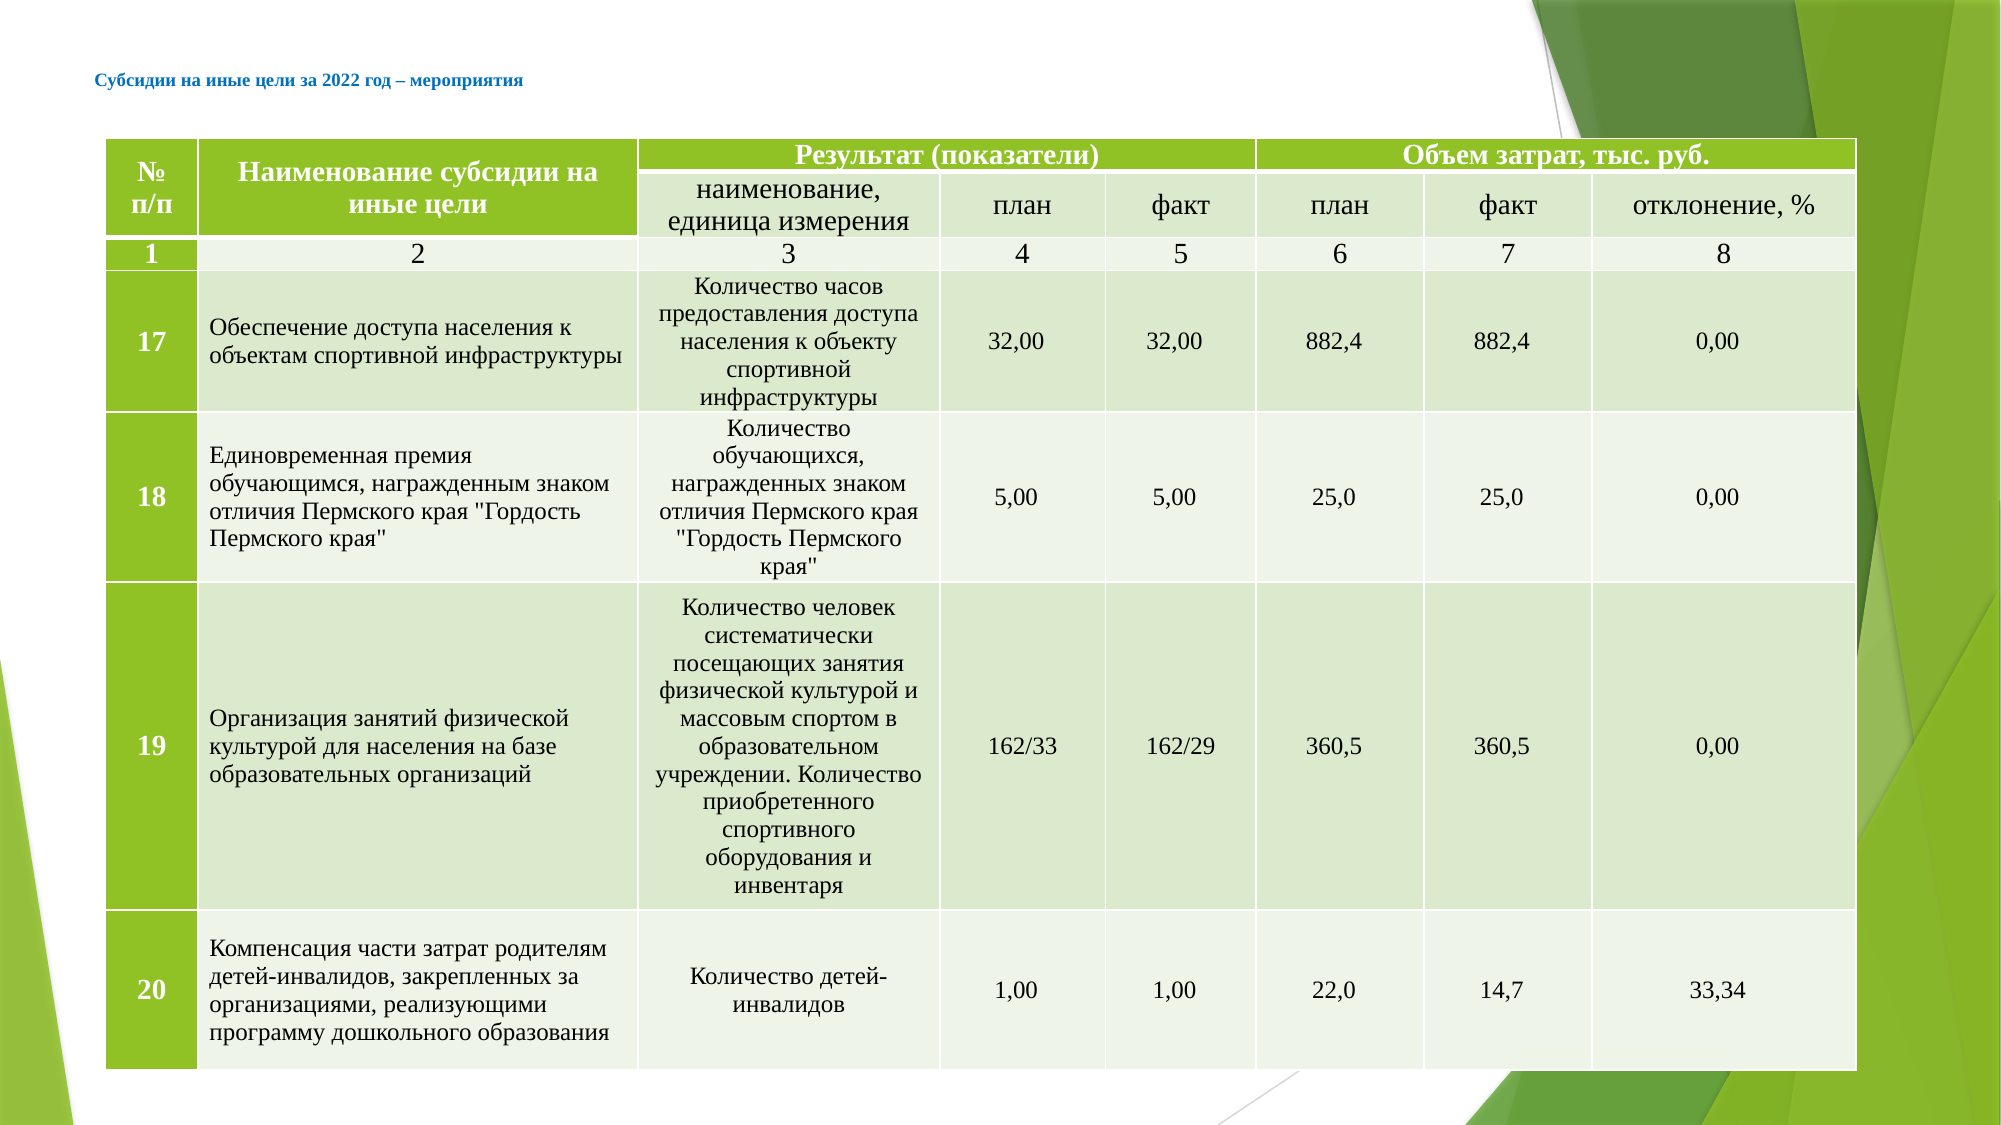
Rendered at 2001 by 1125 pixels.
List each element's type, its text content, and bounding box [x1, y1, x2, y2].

table_cell факт [1425, 174, 1591, 237]
table_cell 25,0 [1257, 413, 1423, 581]
table_cell 19 [106, 583, 197, 909]
table_cell 17 [106, 271, 197, 411]
table_header Результат (показатели) [639, 139, 1255, 169]
table_cell 22,0 [1257, 911, 1423, 1069]
table_cell Компенсация части затрат родителям детей-инвалидов, закрепленных за организациями, реализующими программу дошкольного образования [199, 911, 637, 1069]
table_cell 8 [1593, 238, 1855, 270]
table_cell 1,00 [1106, 911, 1255, 1069]
table_cell 32,00 [941, 271, 1105, 411]
table_cell 7 [1425, 238, 1591, 270]
table_cell Количество обучающихся, награжденных знаком отличия Пермского края "Гордость Пермского края" [639, 413, 939, 581]
table_cell 882,4 [1257, 271, 1423, 411]
table_cell 4 [941, 238, 1105, 270]
table_cell 25,0 [1425, 413, 1591, 581]
table_header № п/п [106, 139, 197, 235]
table_cell Количество детей-инвалидов [639, 911, 939, 1069]
table_cell 33,34 [1593, 911, 1855, 1069]
table_header Наименование субсидии на иные цели [199, 139, 637, 235]
table_cell 5 [1106, 238, 1255, 270]
table_cell 0,00 [1593, 271, 1855, 411]
table_cell 162/29 [1106, 583, 1255, 909]
table_cell 5,00 [1106, 413, 1255, 581]
table_cell 360,5 [1257, 583, 1423, 909]
table_cell 5,00 [941, 413, 1105, 581]
table_cell Количество человек систематически посещающих занятия физической культурой и массовым спортом в образовательном учреждении. Количество приобретенного спортивного оборудования и инвентаря [639, 583, 939, 909]
table_cell 3 [639, 238, 939, 270]
table_cell 0,00 [1593, 583, 1855, 909]
table_cell отклонение, % [1593, 174, 1855, 237]
table_cell 882,4 [1425, 271, 1591, 411]
table_cell факт [1106, 174, 1255, 237]
table_cell наименование, единица измерения [639, 174, 939, 237]
table_cell Количество часов предоставления доступа населения к объекту спортивной инфраструктуры [639, 271, 939, 411]
table_cell Единовременная премия обучающимся, награжденным знаком отличия Пермского края "Гордость Пермского края" [199, 413, 637, 581]
table_cell 18 [106, 413, 197, 581]
table_cell 162/33 [941, 583, 1105, 909]
title Субсидии на иные цели за 2022 год – мероприятия [79, 59, 1943, 121]
table_cell 14,7 [1425, 911, 1591, 1069]
table_cell 0,00 [1593, 413, 1855, 581]
table_cell Обеспечение доступа населения к объектам спортивной инфраструктуры [199, 271, 637, 411]
table_cell 2 [199, 240, 637, 270]
table_header Объем затрат, тыс. руб. [1257, 139, 1855, 169]
table_cell 32,00 [1106, 271, 1255, 411]
table_cell план [941, 174, 1105, 237]
table_cell 6 [1257, 238, 1423, 270]
table_cell 20 [106, 911, 197, 1069]
table_cell Организация занятий физической культурой для населения на базе образовательных организаций [199, 583, 637, 909]
table_cell 1,00 [941, 911, 1105, 1069]
table_cell 1 [106, 240, 197, 270]
table_cell 360,5 [1425, 583, 1591, 909]
table_cell план [1257, 174, 1423, 237]
